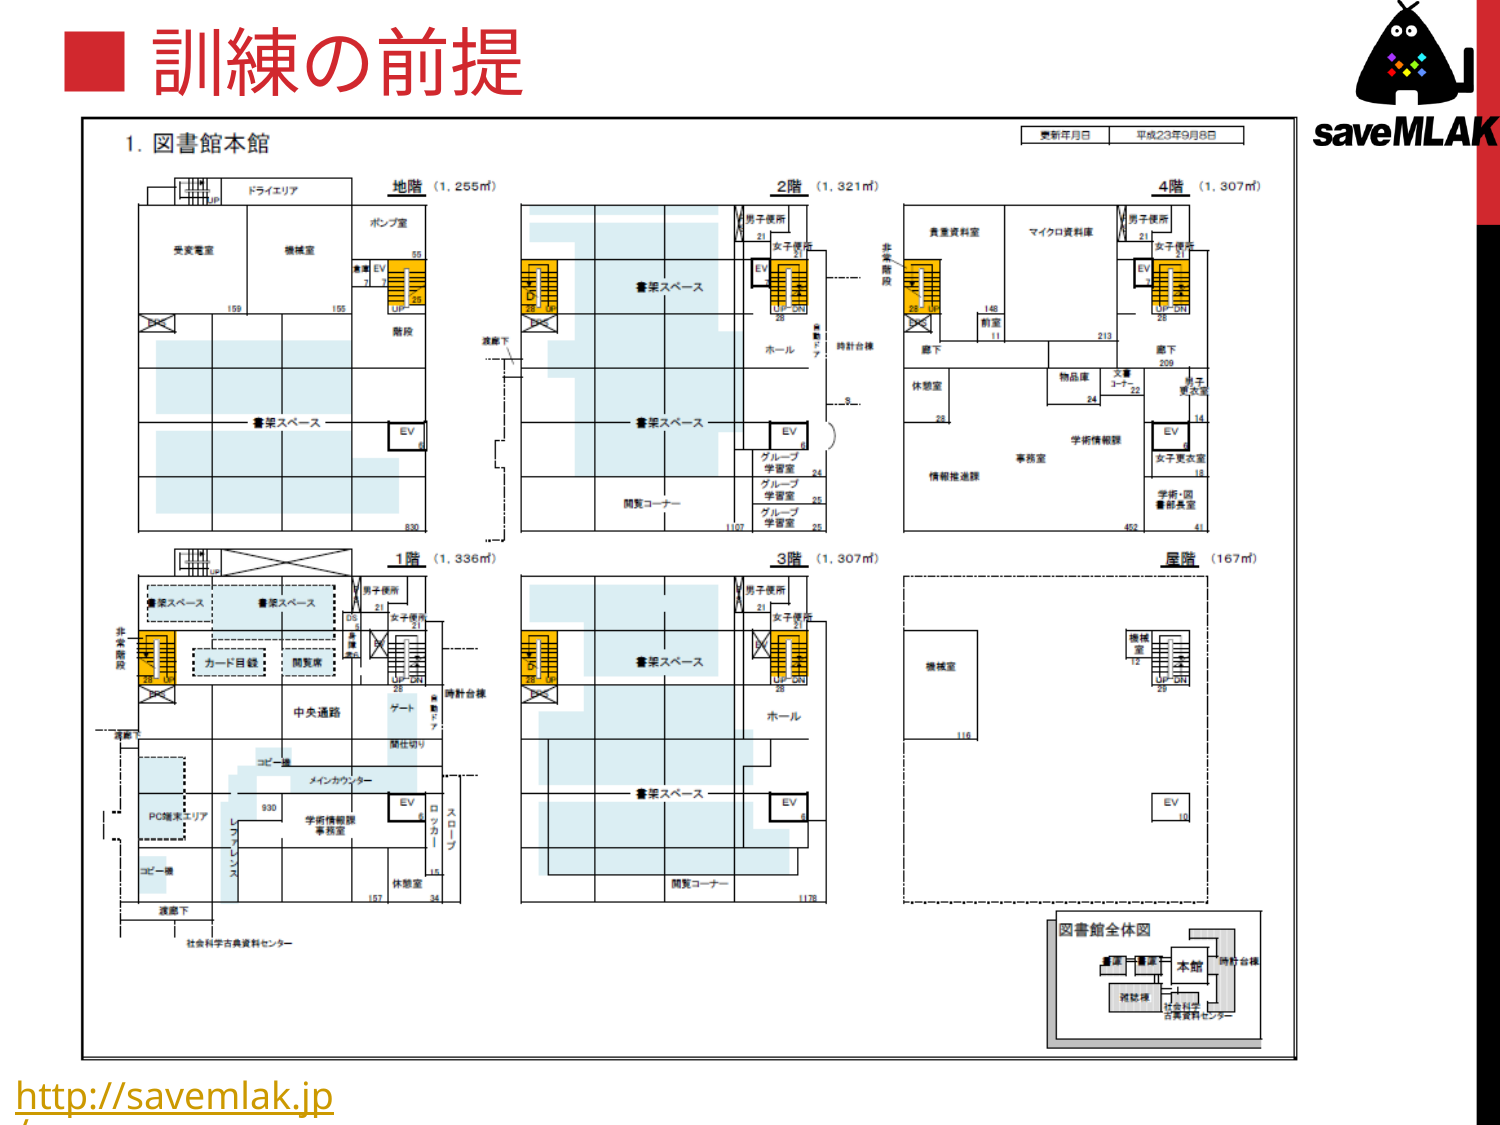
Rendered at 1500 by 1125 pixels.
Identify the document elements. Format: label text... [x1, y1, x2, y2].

picture [1313, 0, 1500, 146]
picture [76, 113, 1304, 1067]
title ■訓練の前提 [42, 40, 1281, 114]
text_box http://savemlak.jp/ [0, 1064, 352, 1125]
